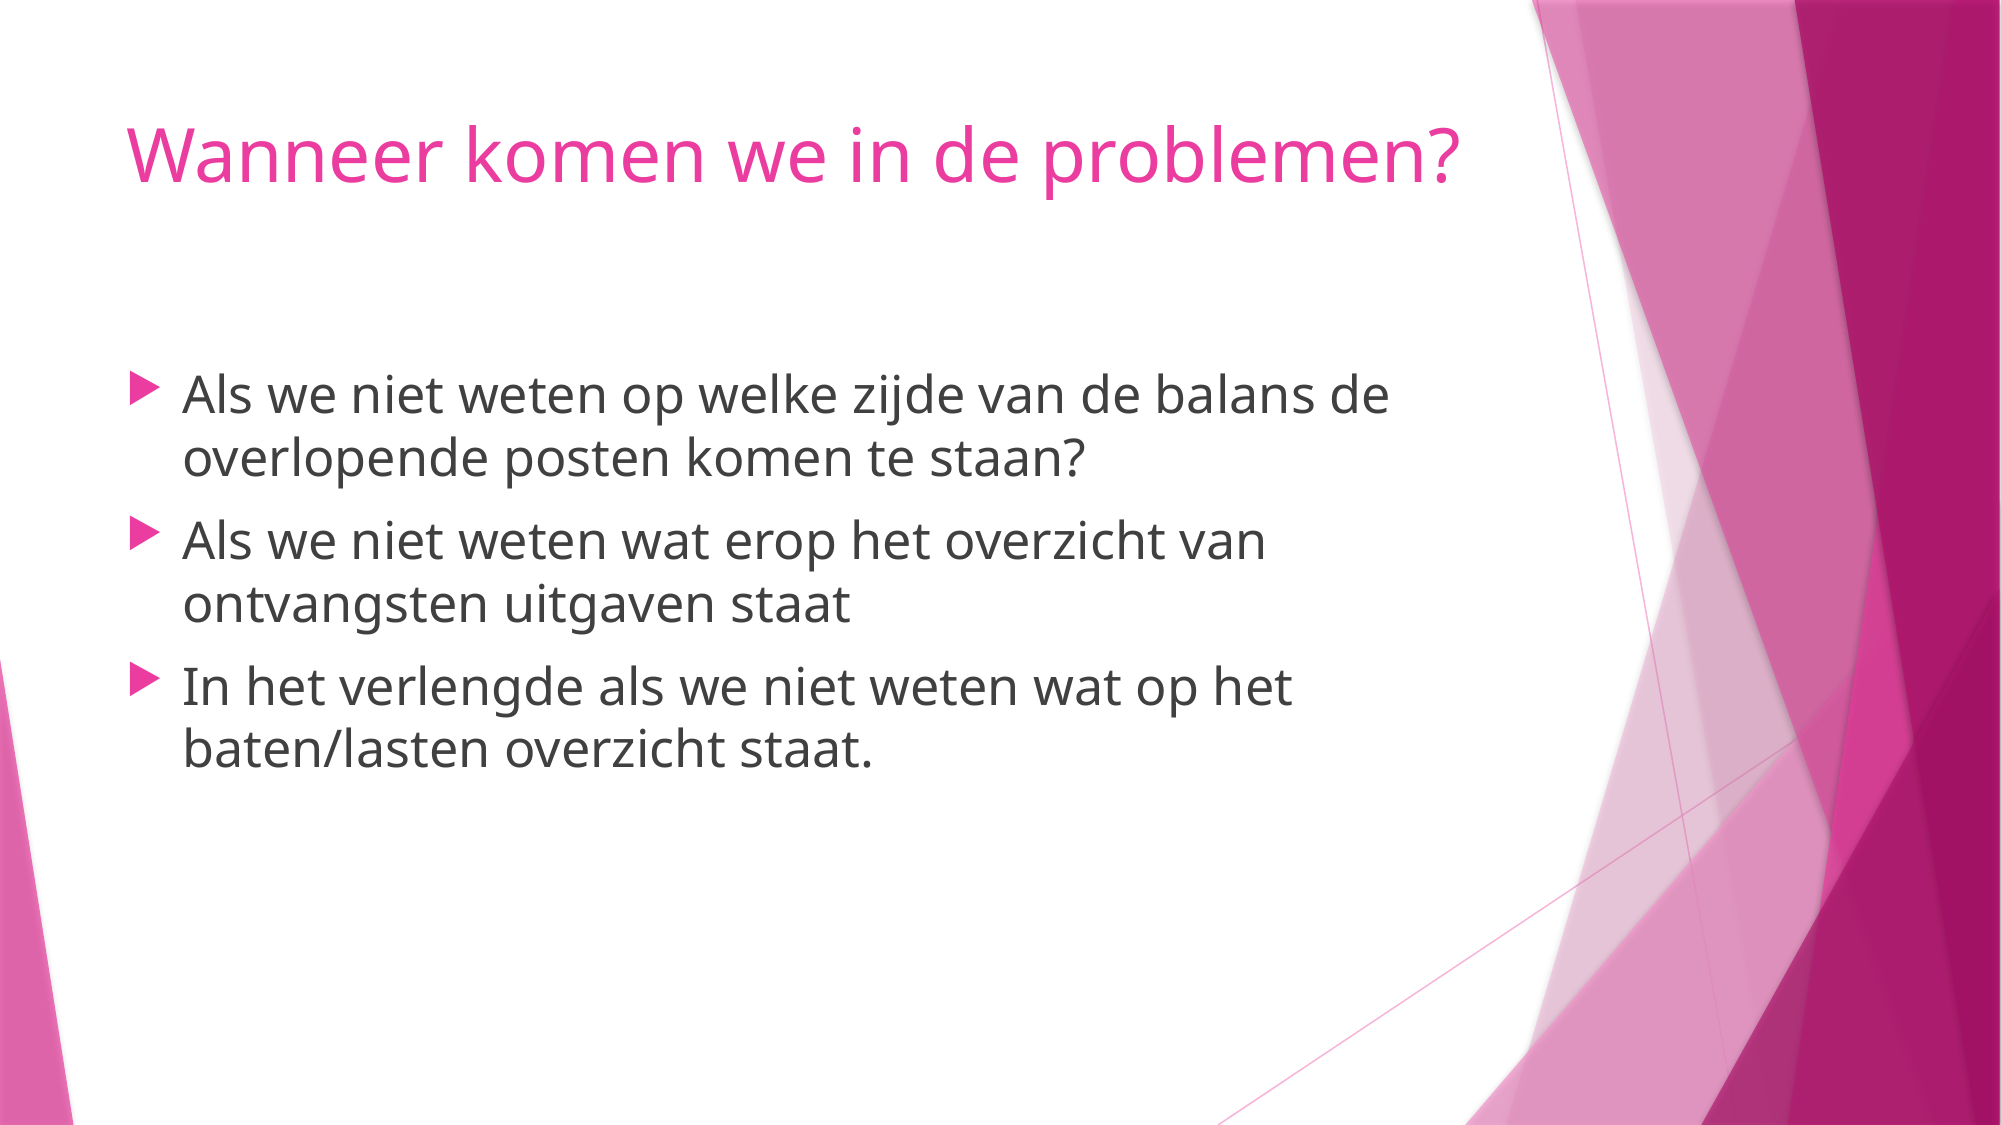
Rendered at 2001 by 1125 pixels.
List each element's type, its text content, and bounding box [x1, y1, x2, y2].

list Als we niet weten op welke zijde van de balans de overlopende posten komen te staan? Als we niet weten wat erop het overzicht van ontvangsten uitgaven staat In het verlengde als we niet weten wat op het baten/lasten overzicht staat. [111, 354, 1522, 992]
title Wanneer komen we in de problemen? [111, 99, 1522, 317]
